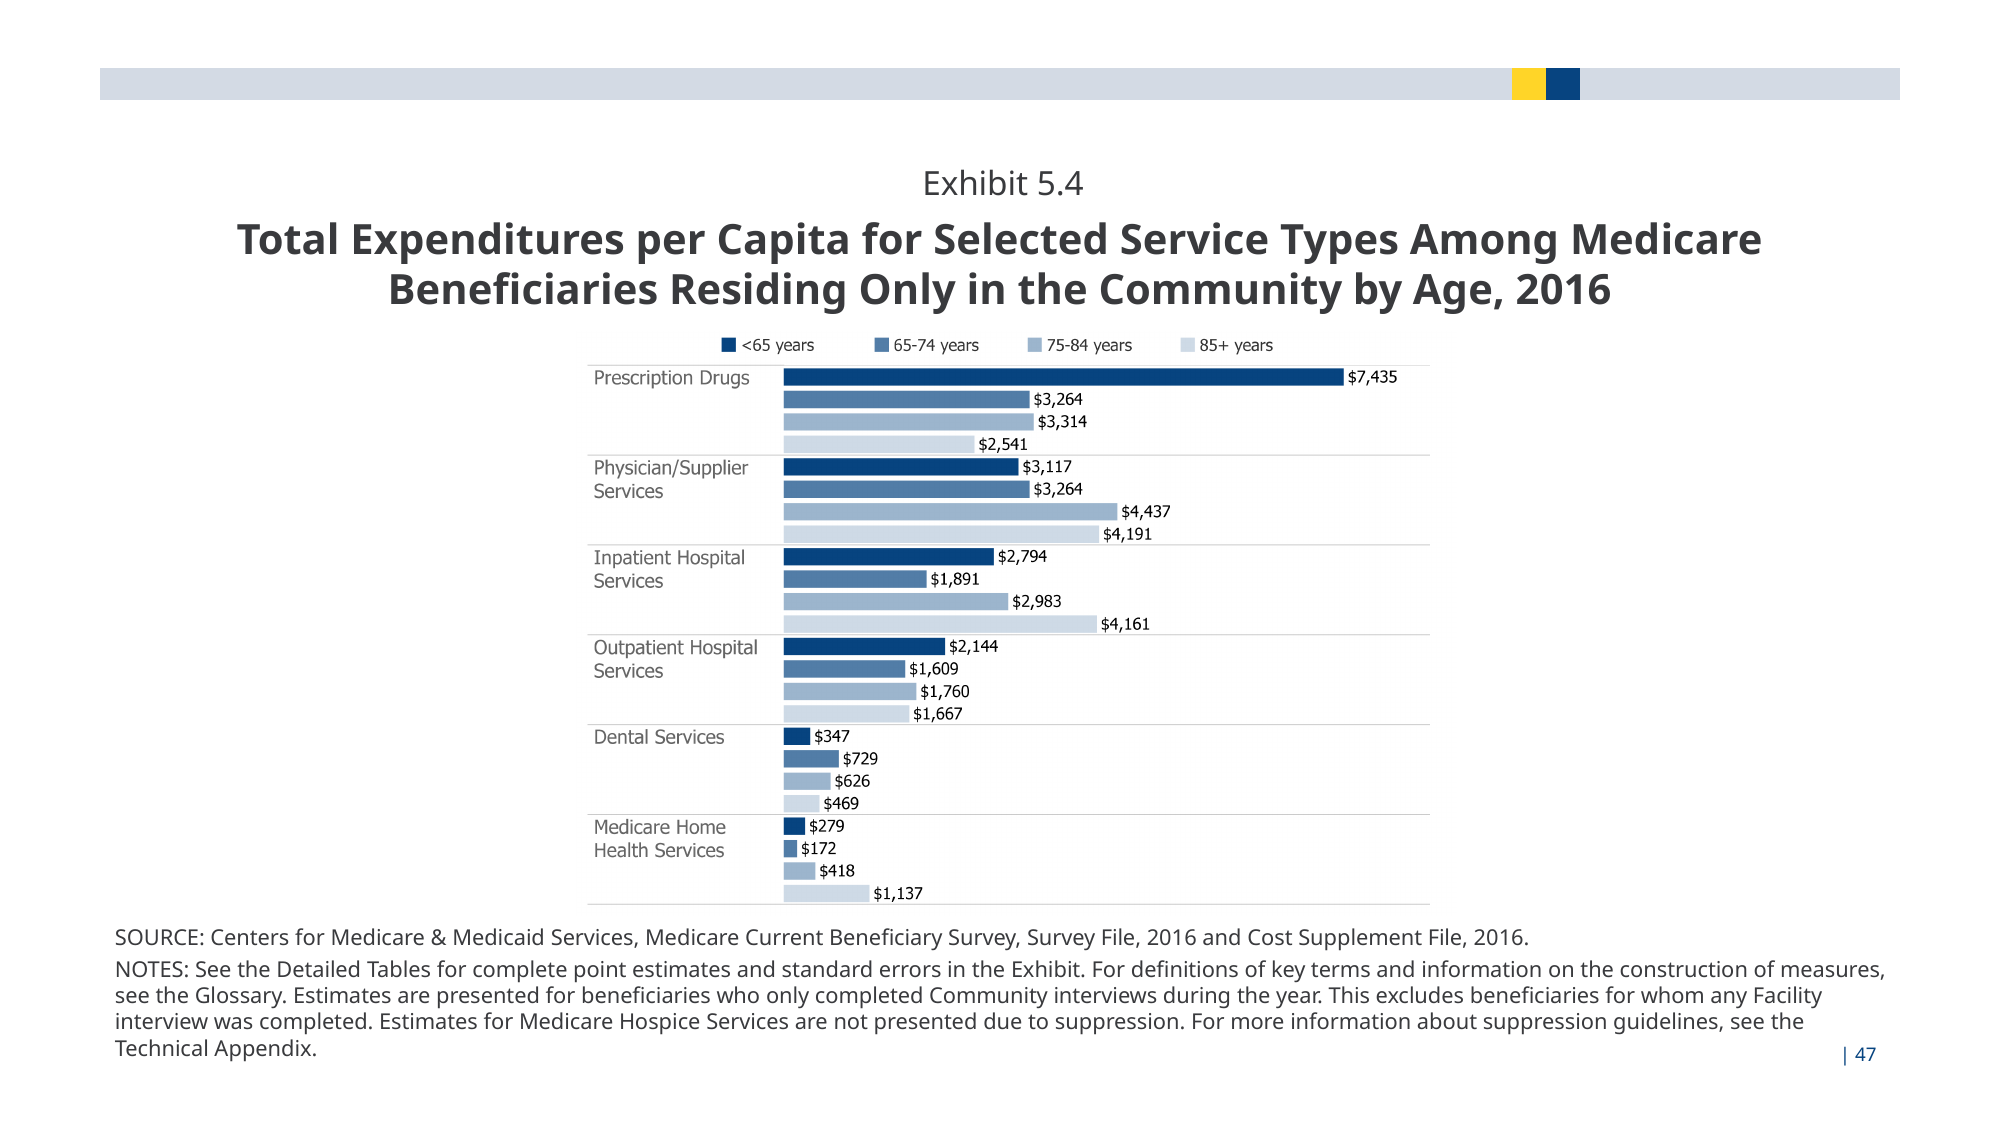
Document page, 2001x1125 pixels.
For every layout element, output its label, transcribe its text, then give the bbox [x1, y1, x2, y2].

title Exhibit 5.4 [99, 154, 1900, 213]
list Total Expenditures per Capita for Selected Service Types Among Medicare Beneficiaries Residing Only in the Community by Age, 2016 [99, 213, 1900, 300]
picture [575, 331, 1457, 916]
list SOURCE: Centers for Medicare & Medicaid Services, Medicare Current Beneficiary Survey, Survey File, 2016 and Cost Supplement File, 2016. NOTES: See the Detailed Tables for complete point estimates and standard errors in the Exhibit. For definitions of key terms and information on the construction of measures, see the Glossary. Estimates are presented for beneficiaries who only completed Community interviews during the year. This excludes beneficiaries for whom any Facility interview was completed. Estimates for Medicare Hospice Services are not presented due to suppression. For more information about suppression guidelines, see the Technical Appendix. [99, 915, 1900, 1063]
